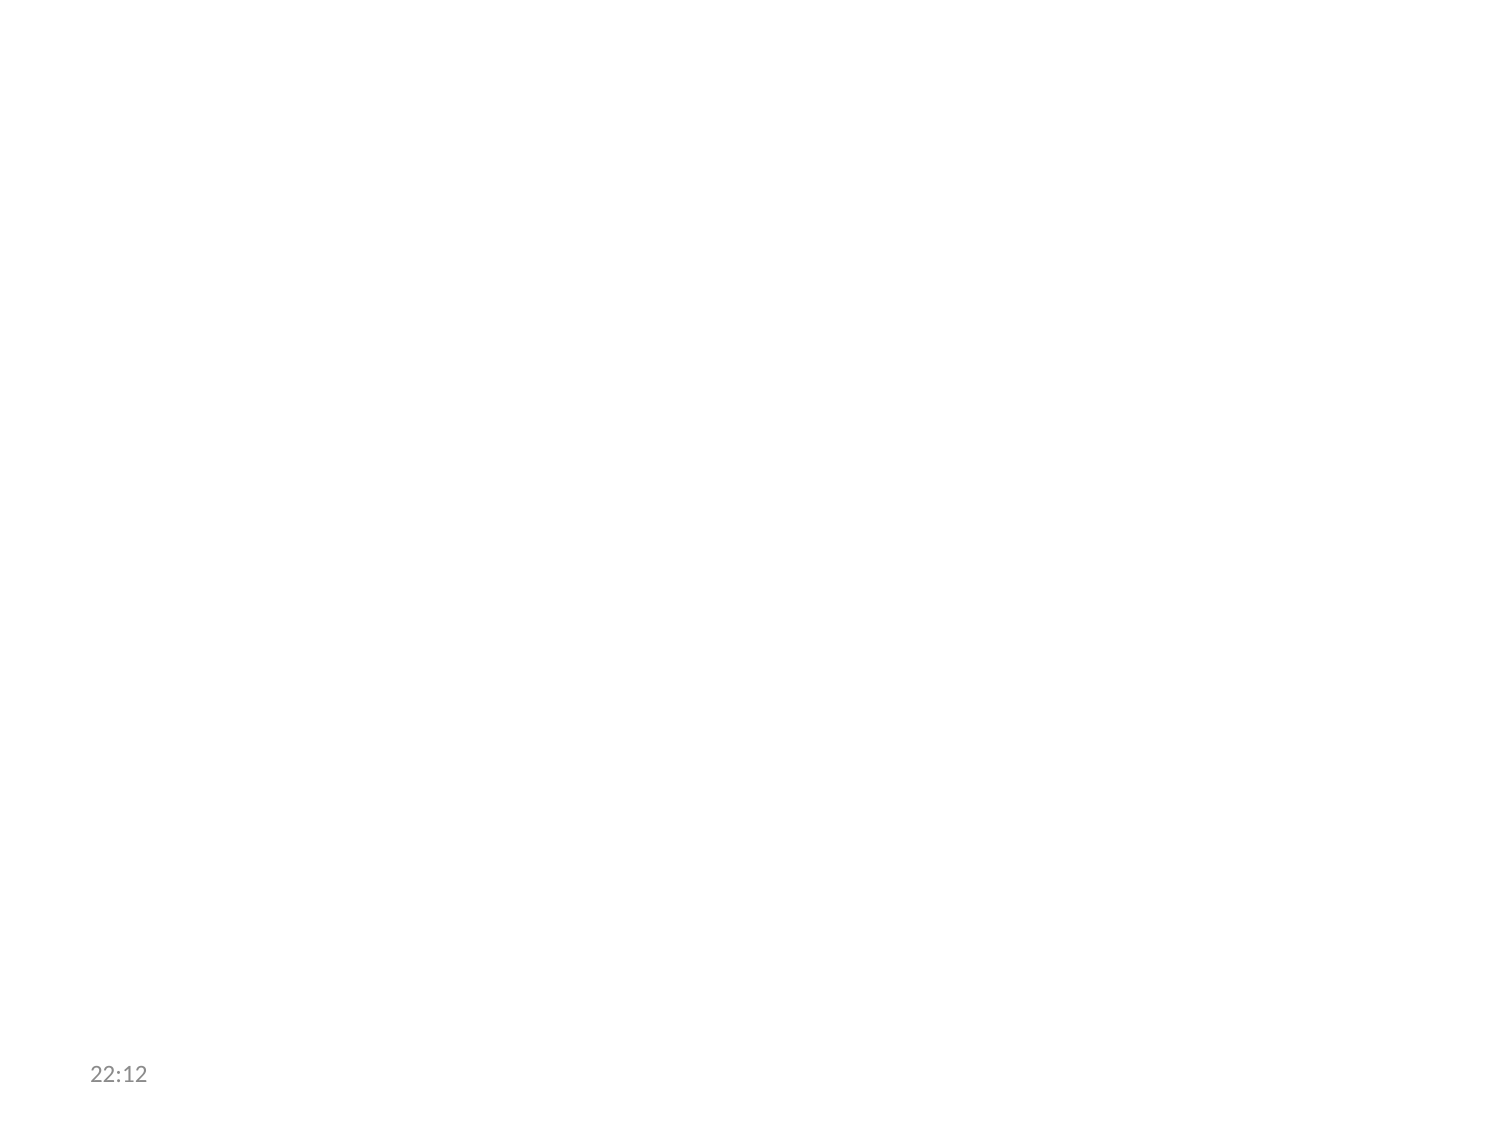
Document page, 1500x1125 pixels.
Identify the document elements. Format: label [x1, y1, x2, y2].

slide_number [75, 1042, 425, 1103]
